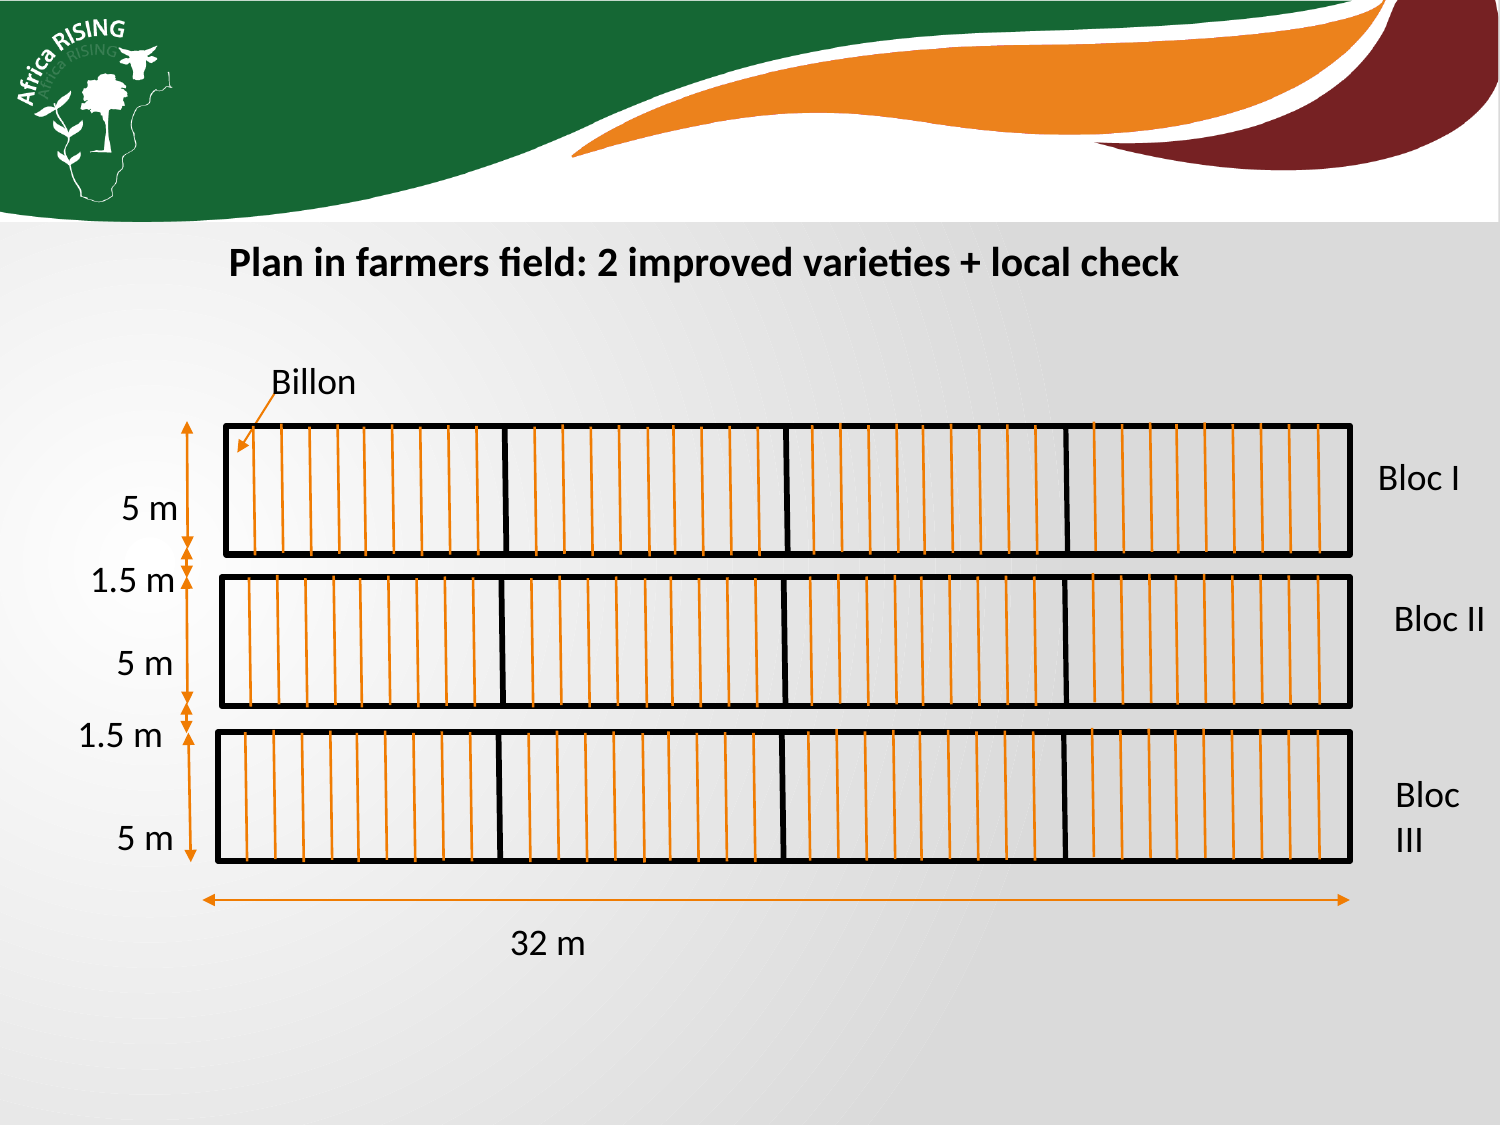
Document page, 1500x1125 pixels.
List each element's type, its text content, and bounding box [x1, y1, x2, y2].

picture [0, 0, 1499, 222]
text_box Bloc III [1380, 762, 1500, 867]
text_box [61, 349, 1351, 972]
text_box Bloc I [1363, 445, 1486, 506]
text_box Bloc II [1378, 586, 1500, 647]
text_box Plan in farmers field: 2 improved varieties + local check [213, 227, 1234, 293]
